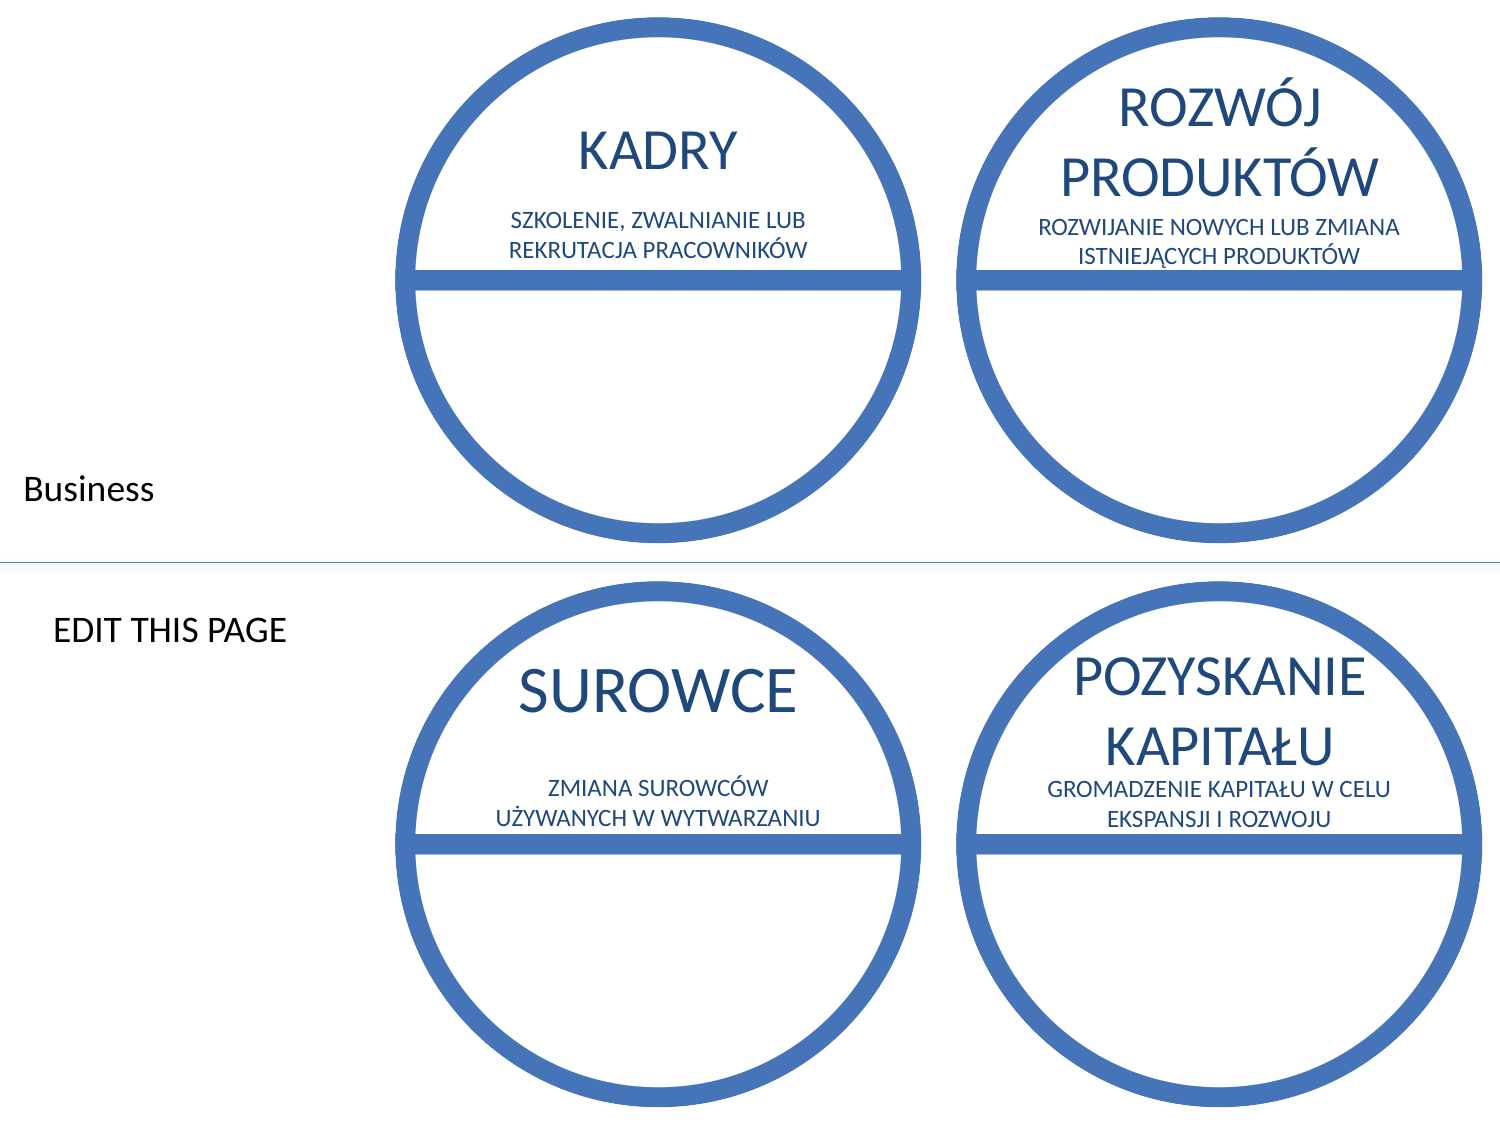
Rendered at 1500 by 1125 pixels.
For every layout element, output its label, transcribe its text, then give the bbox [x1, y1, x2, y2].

text_box Business [8, 456, 170, 517]
text_box EDIT THIS PAGE [38, 597, 303, 657]
picture [377, 0, 1500, 562]
picture [377, 563, 1500, 1125]
